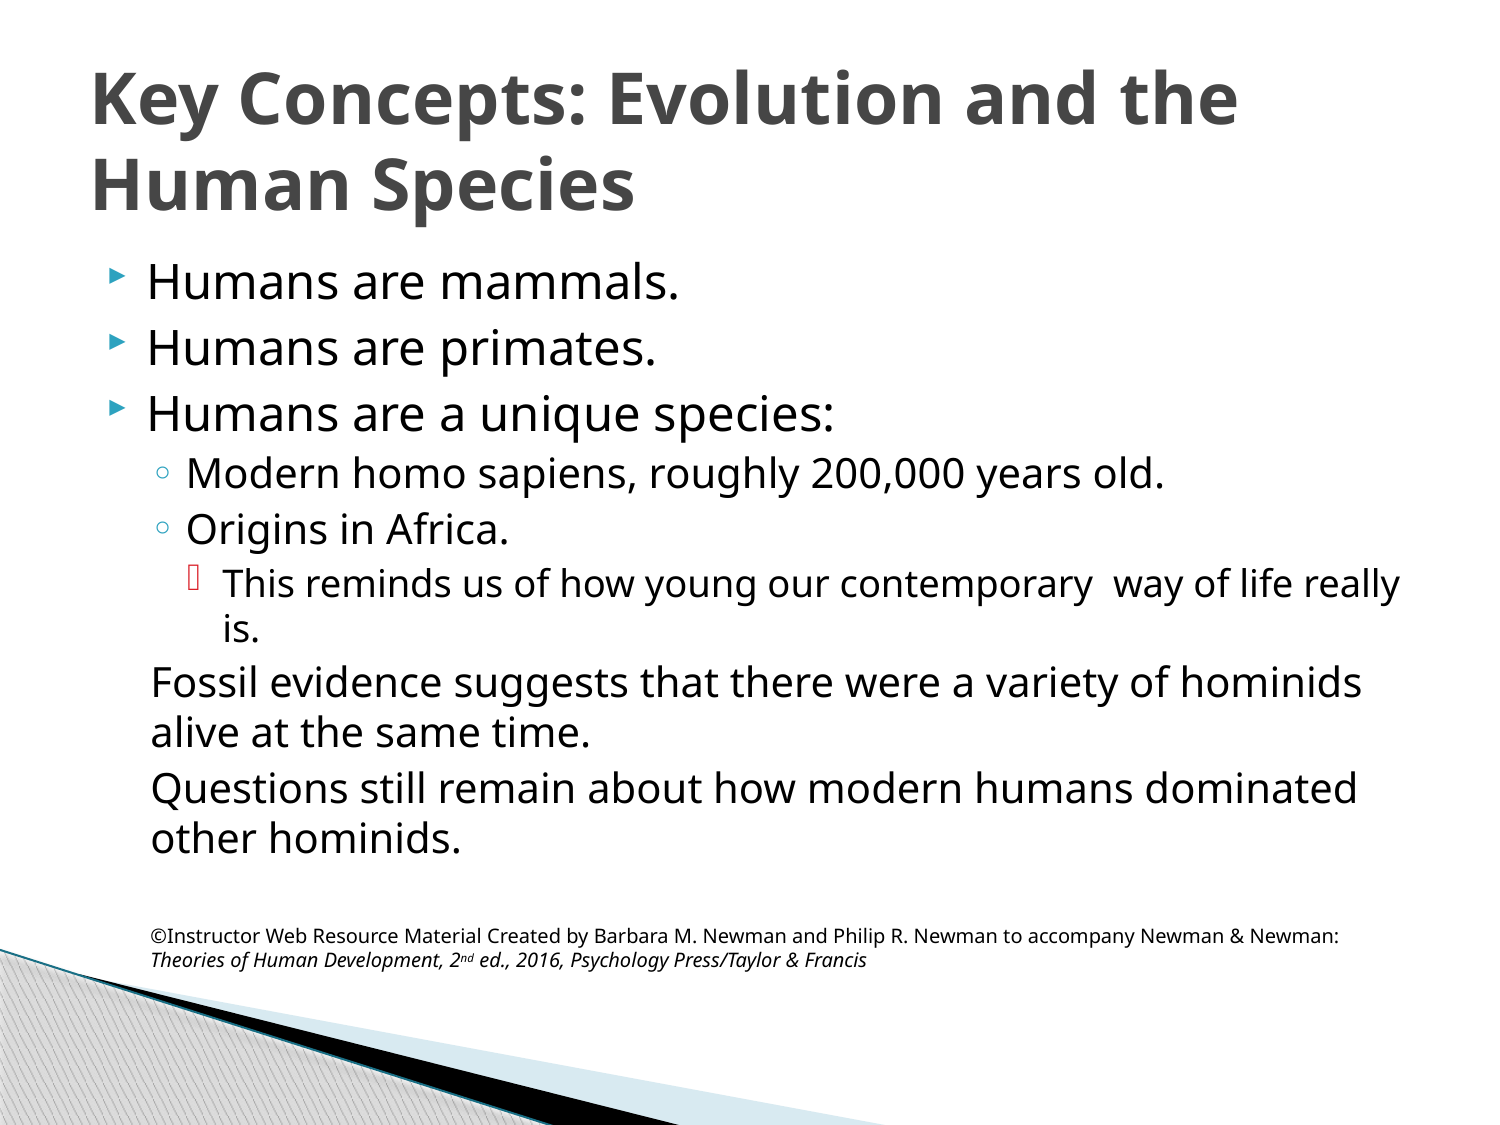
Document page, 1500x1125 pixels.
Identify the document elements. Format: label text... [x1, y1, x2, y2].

list Humans are mammals. Humans are primates. Humans are a unique species: Modern homo sapiens, roughly 200,000 years old. Origins in Africa. This reminds us of how young our contemporary way of life really is. Fossil evidence suggests that there were a variety of hominids alive at the same time. Questions still remain about how modern humans dominated other hominids. ©Instructor Web Resource Material Created by Barbara M. Newman and Philip R. Newman to accompany Newman & Newman: Theories of Human Development, 2nd ed., 2016, Psychology Press/Taylor & Francis [75, 243, 1425, 986]
title Key Concepts: Evolution and the Human Species [75, 45, 1425, 233]
